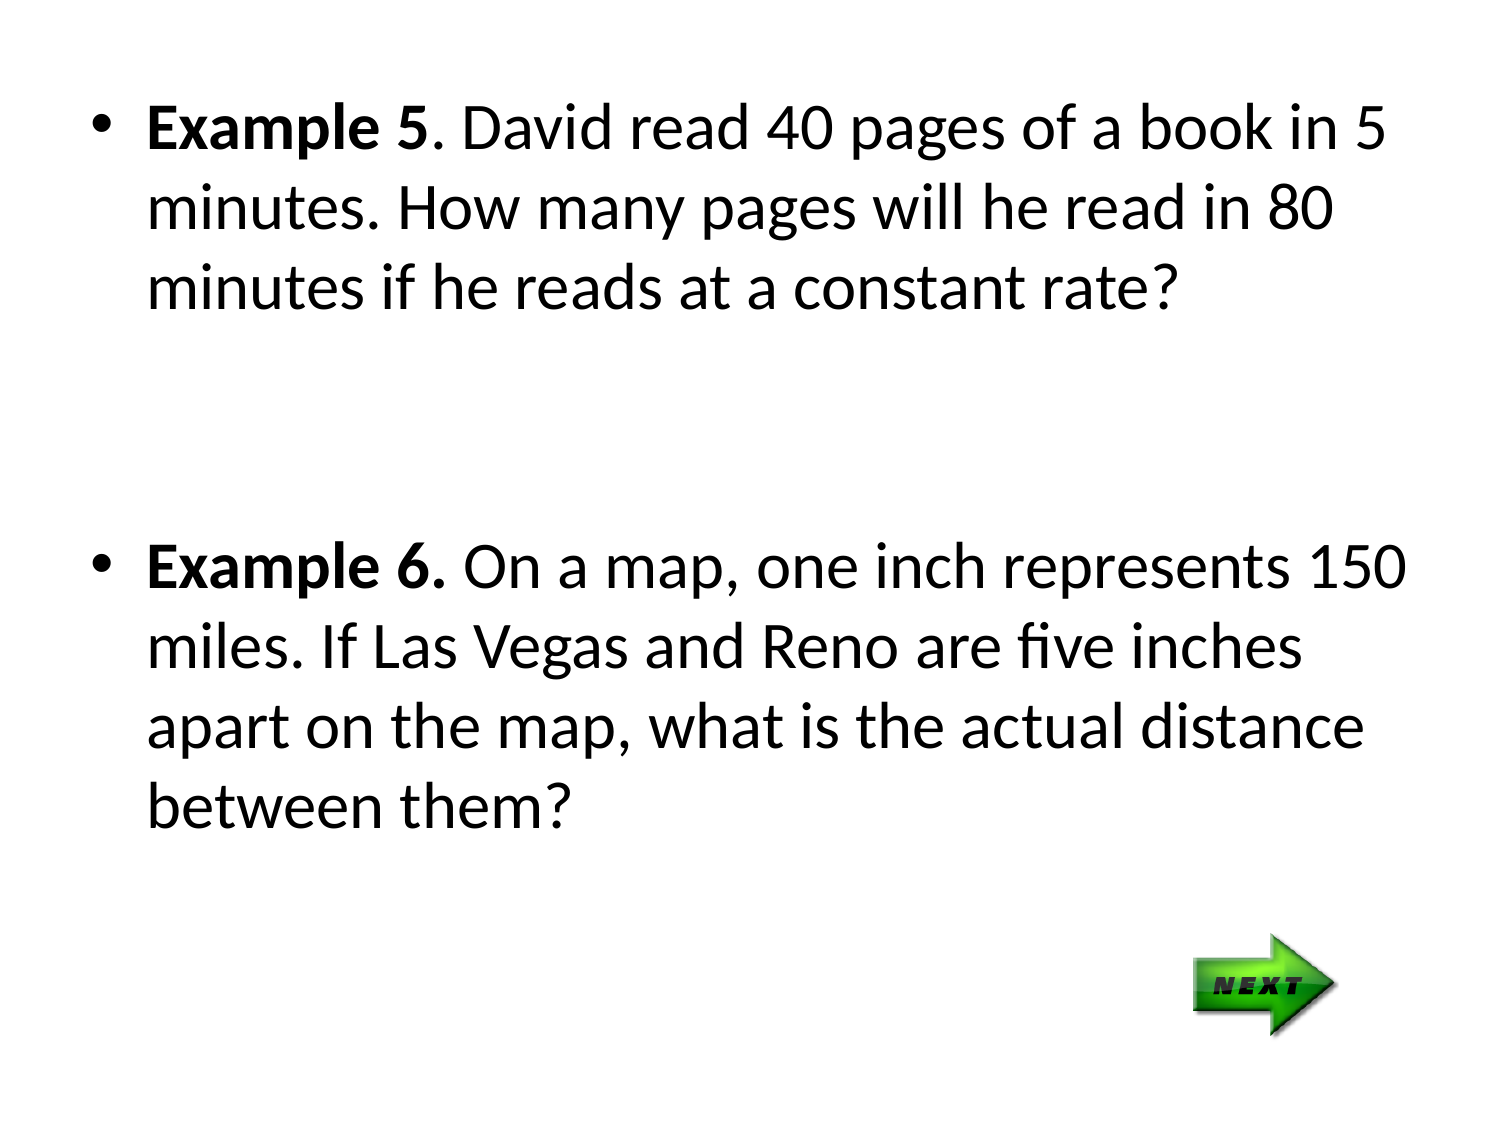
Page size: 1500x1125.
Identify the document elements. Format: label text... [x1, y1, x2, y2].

picture [1187, 912, 1340, 1065]
list Example 5. David read 40 pages of a book in 5 minutes. How many pages will he read in 80 minutes if he reads at a constant rate? Example 6. On a map, one inch represents 150 miles. If Las Vegas and Reno are five inches apart on the map, what is the actual distance between them? [75, 75, 1425, 1005]
